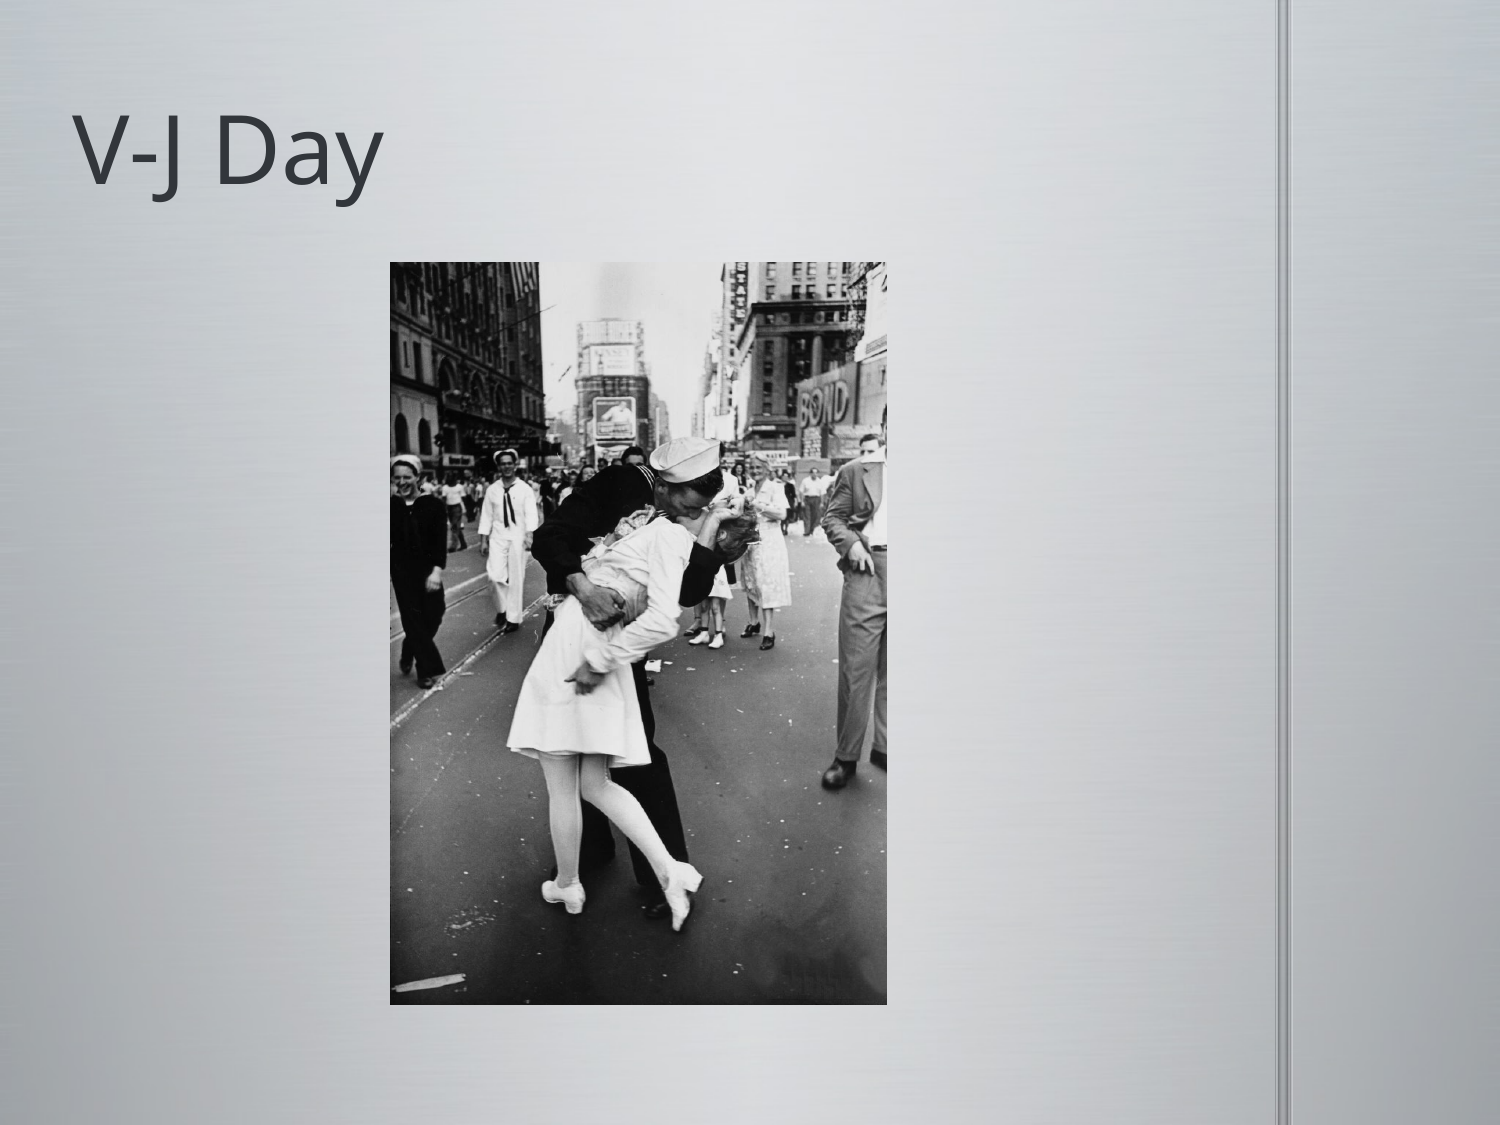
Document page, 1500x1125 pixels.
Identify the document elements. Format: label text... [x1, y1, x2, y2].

picture [0, 0, 1500, 1125]
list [56, 261, 1221, 1006]
title V-J Day [57, 86, 1220, 207]
